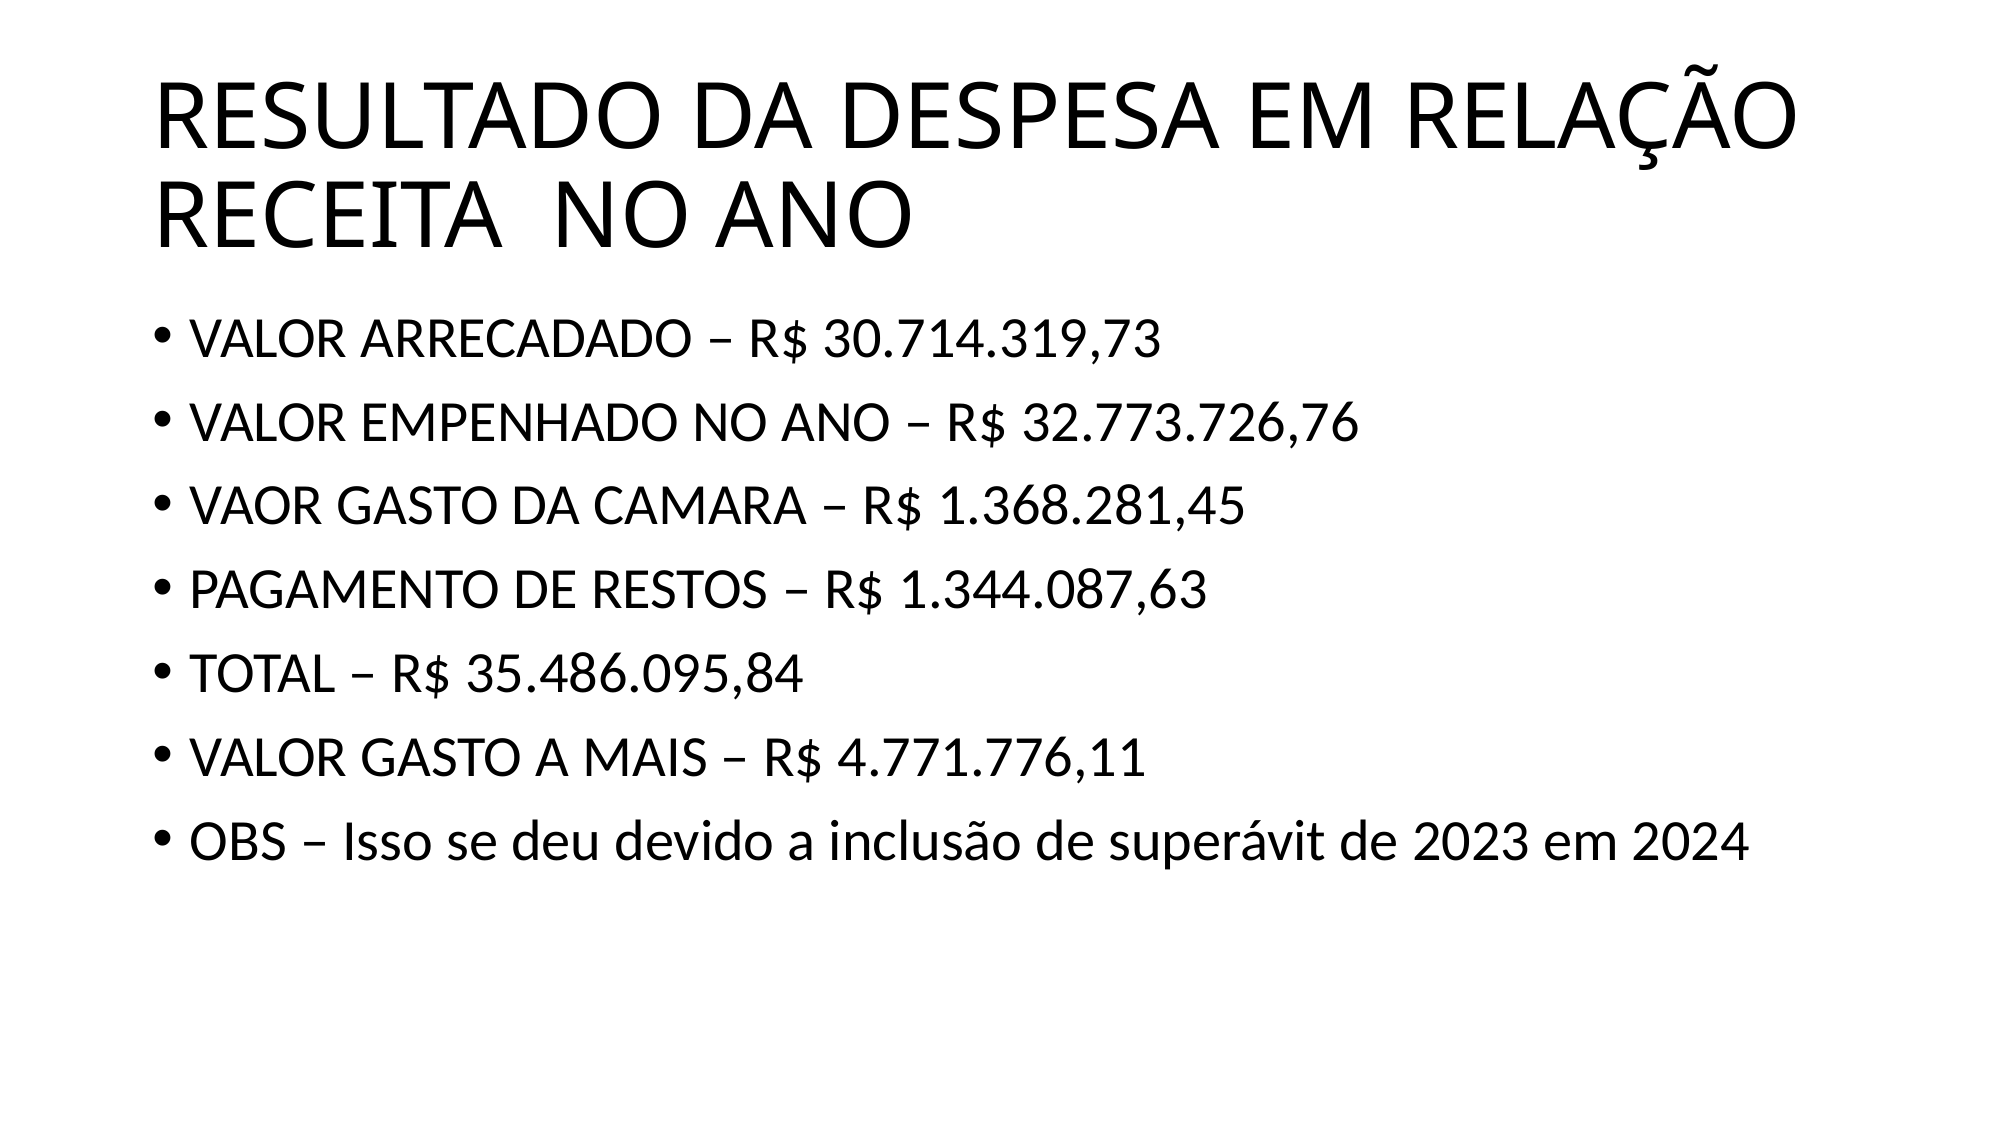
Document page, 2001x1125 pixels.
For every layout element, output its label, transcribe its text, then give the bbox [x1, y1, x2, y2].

title RESULTADO DA DESPESA EM RELAÇÃO RECEITA NO ANO [137, 59, 1863, 278]
list VALOR ARRECADADO – R$ 30.714.319,73 VALOR EMPENHADO NO ANO – R$ 32.773.726,76 VAOR GASTO DA CAMARA – R$ 1.368.281,45 PAGAMENTO DE RESTOS – R$ 1.344.087,63 TOTAL – R$ 35.486.095,84 VALOR GASTO A MAIS – R$ 4.771.776,11 OBS – Isso se deu devido a inclusão de superávit de 2023 em 2024 [137, 299, 1863, 1014]
